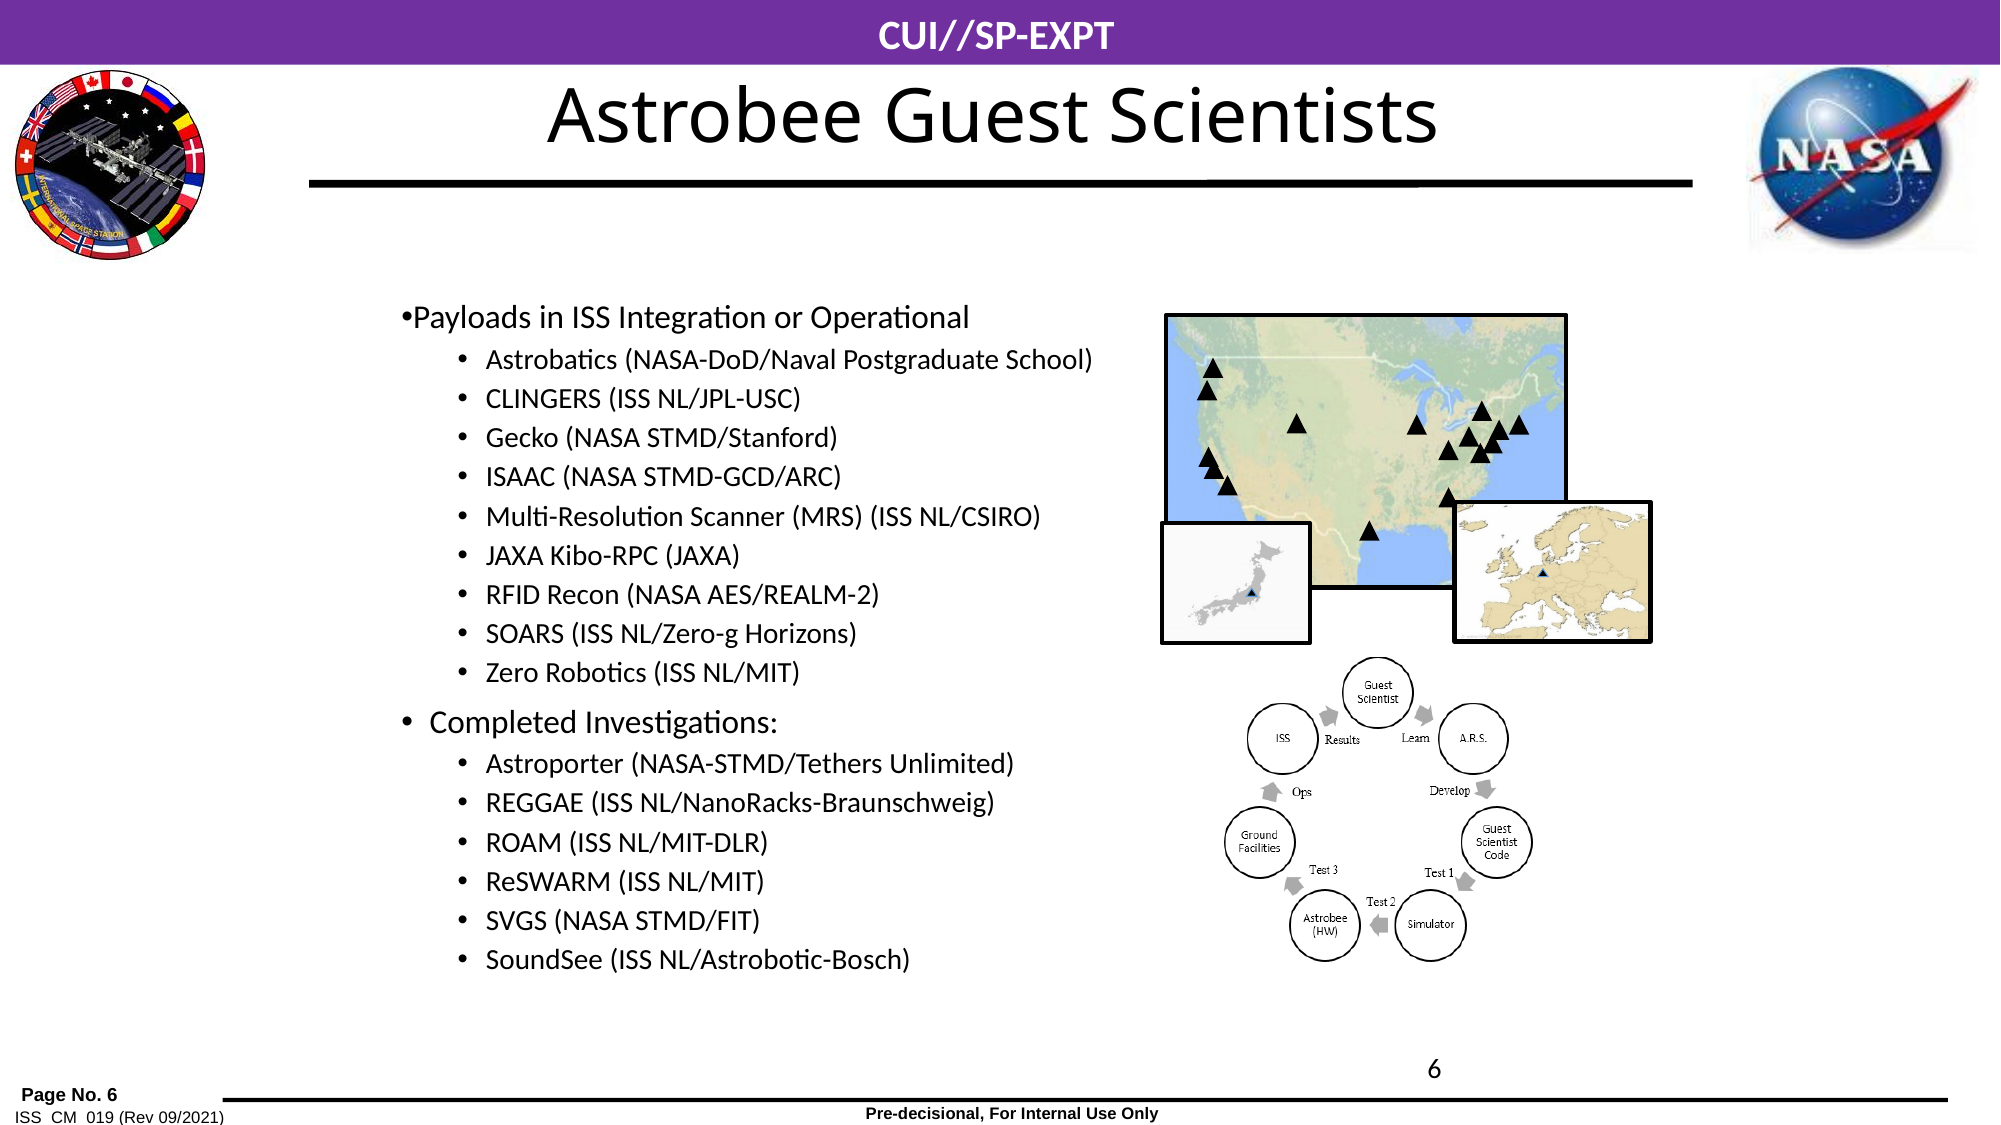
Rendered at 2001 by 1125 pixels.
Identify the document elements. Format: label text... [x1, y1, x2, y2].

picture [1203, 657, 1535, 964]
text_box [1163, 317, 1649, 641]
text_box Payloads in ISS Integration or Operational Astrobatics (NASA-DoD/Naval Postgraduate School) CLINGERS (ISS NL/JPL-USC) Gecko (NASA STMD/Stanford) ISAAC (NASA STMD-GCD/ARC) Multi-Resolution Scanner (MRS) (ISS NL/CSIRO) JAXA Kibo-RPC (JAXA) RFID Recon (NASA AES/REALM-2) SOARS (ISS NL/Zero-g Horizons) Zero Robotics (ISS NL/MIT) Completed Investigations: Astroporter (NASA-STMD/Tethers Unlimited) REGGAE (ISS NL/NanoRacks-Braunschweig) ROAM (ISS NL/MIT-DLR) ReSWARM (ISS NL/MIT) SVGS (NASA STMD/FIT) SoundSee (ISS NL/Astrobotic-Bosch) [390, 294, 1221, 1000]
slide_number 6 [1412, 1042, 1863, 1103]
title Astrobee Guest Scientists [483, 72, 1524, 162]
picture [9, 65, 210, 265]
picture [1746, 65, 1979, 254]
